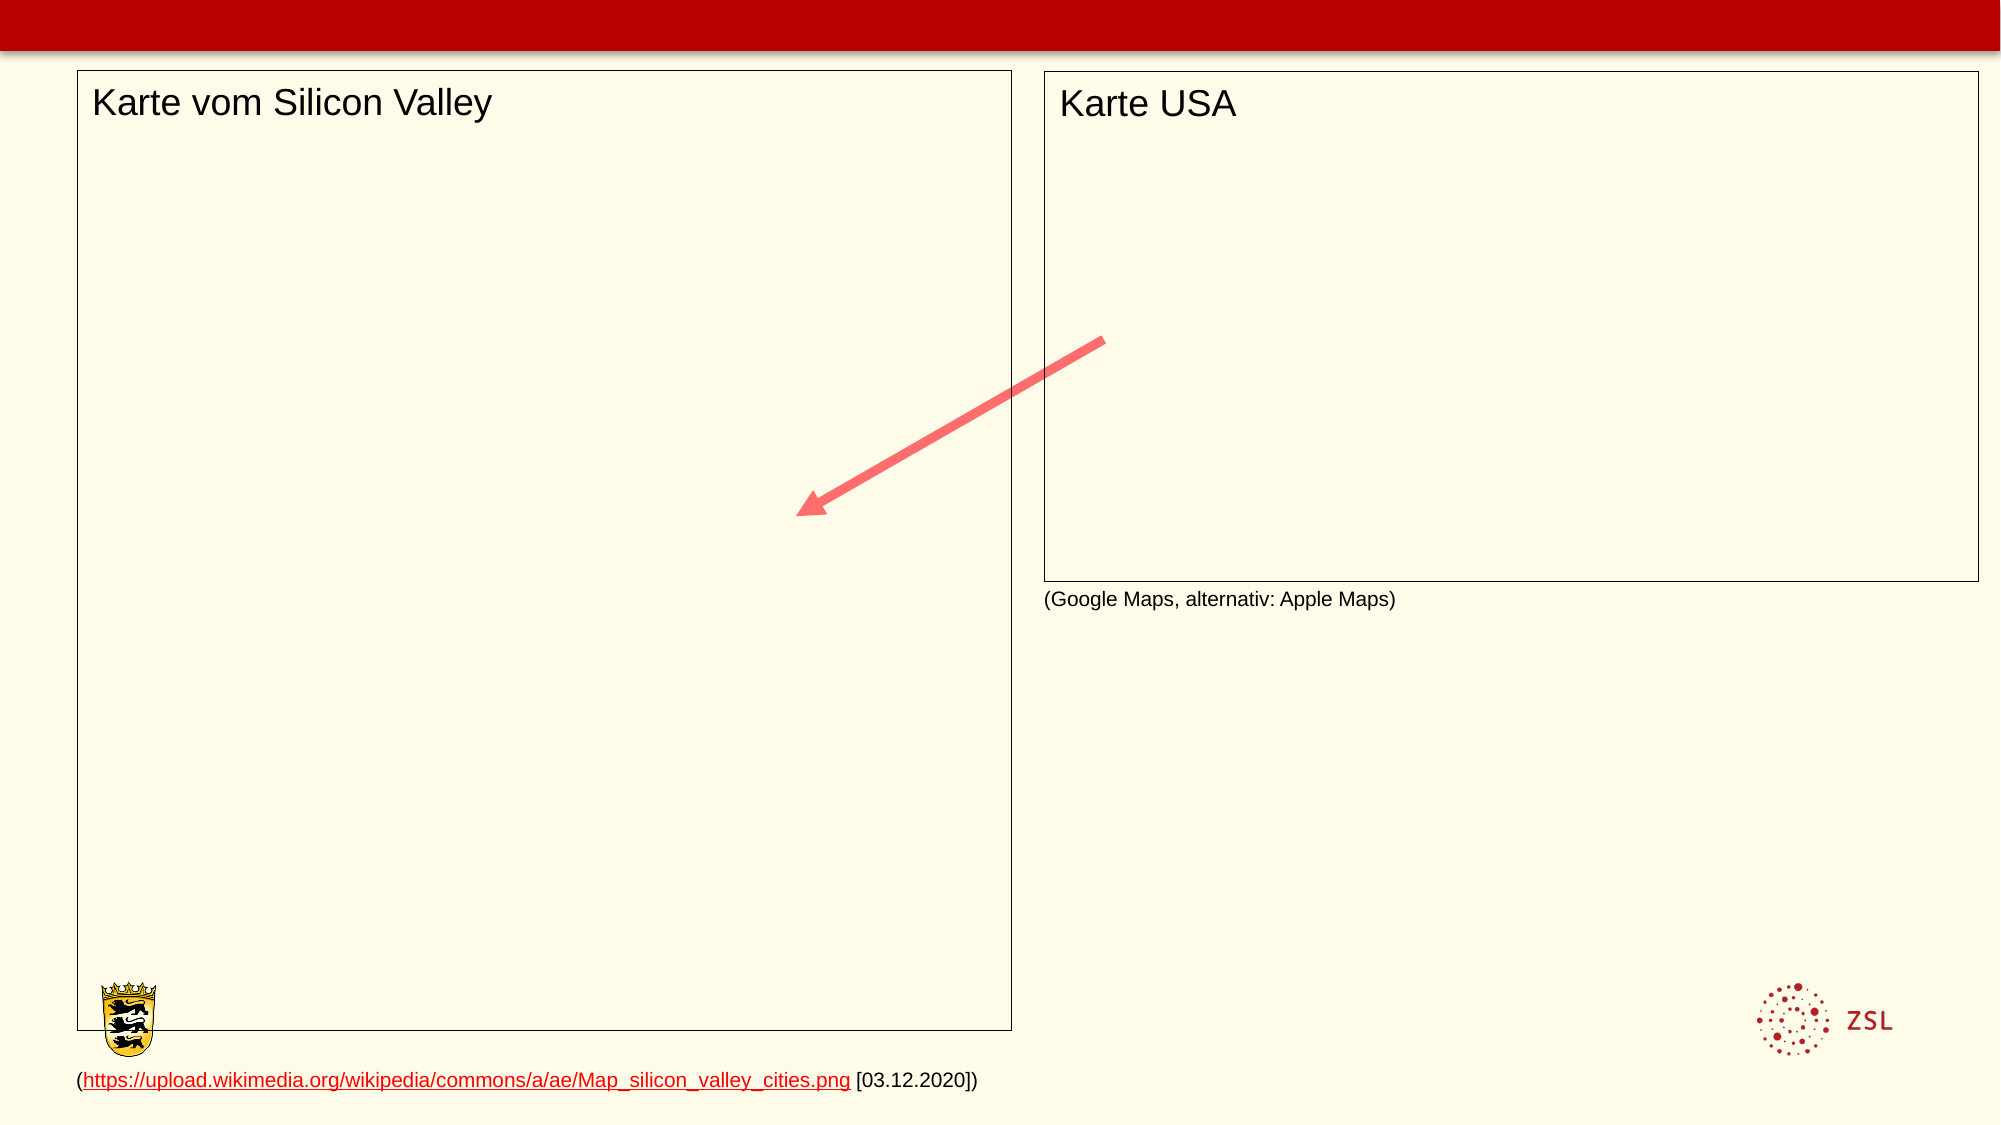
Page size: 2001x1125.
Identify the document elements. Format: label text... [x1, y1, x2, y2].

text_box (Google Maps, alternativ: Apple Maps) [1029, 578, 1707, 648]
text_box (https://upload.wikimedia.org/wikipedia/commons/a/ae/Map_silicon_valley_cities.png [03.12.2020]) [61, 1059, 1280, 1125]
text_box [795, 339, 1104, 517]
text_box Karte USA [1044, 71, 1979, 582]
picture [99, 1031, 158, 1059]
text_box Karte vom Silicon Valley [77, 70, 1012, 1031]
